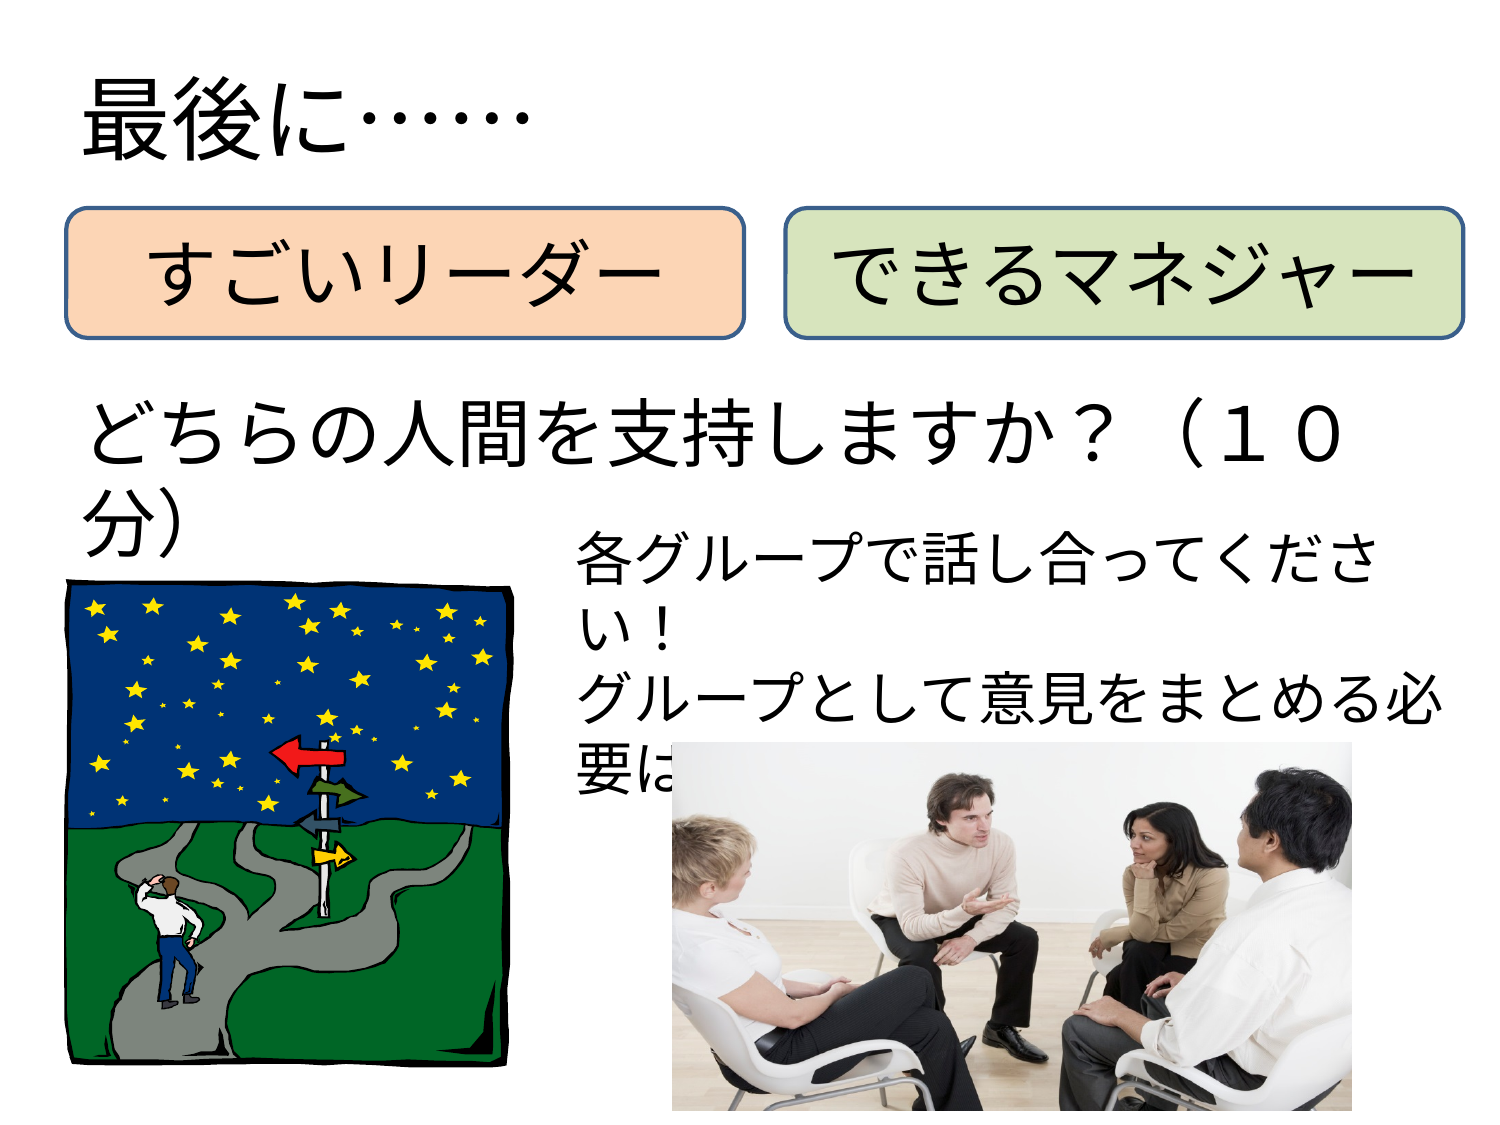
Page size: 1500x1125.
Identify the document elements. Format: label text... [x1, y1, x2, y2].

picture [63, 575, 520, 1072]
text_box 最後に…… [64, 54, 1424, 180]
text_box どちらの人間を支持しますか？（１０分） [66, 379, 1425, 574]
picture [672, 742, 1352, 1111]
text_box すごいリーダー [64, 205, 747, 341]
text_box 各グループで話し合ってください！ グループとして意見をまとめる必要はありません！ [560, 515, 1464, 810]
text_box できるマネジャー [783, 205, 1466, 341]
